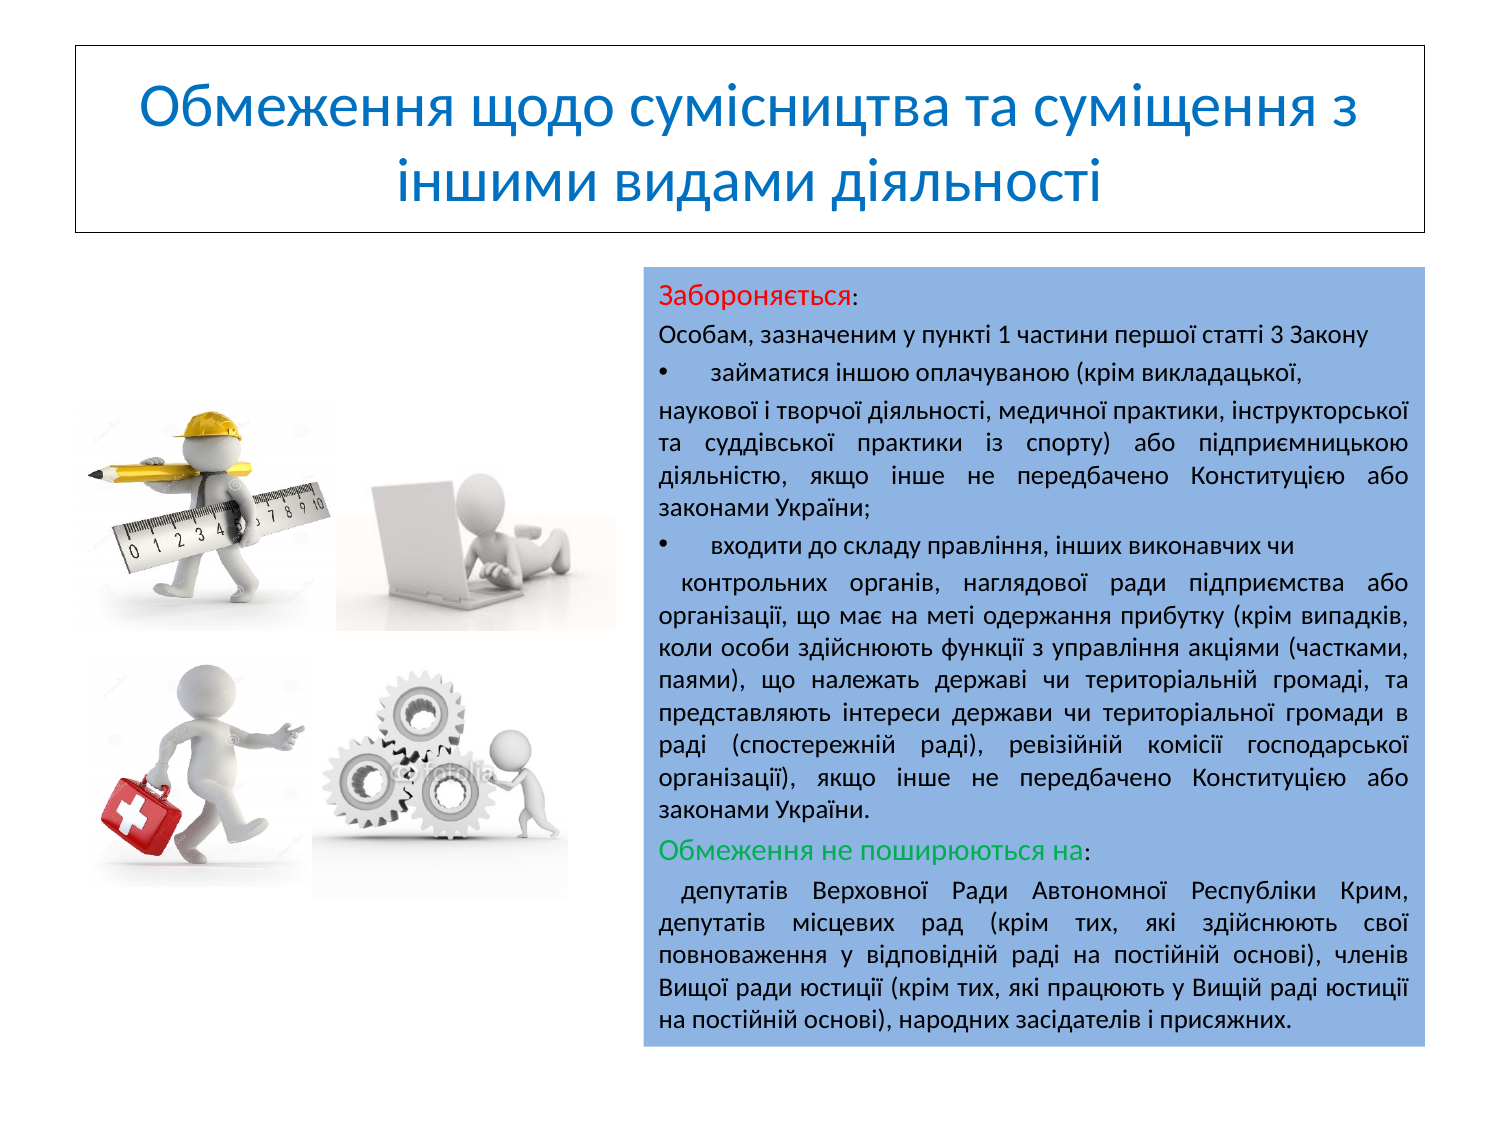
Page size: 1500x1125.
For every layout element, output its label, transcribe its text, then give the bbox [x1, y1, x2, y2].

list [74, 401, 334, 632]
title Обмеження щодо сумісництва та суміщення з іншими видами діяльності [75, 45, 1425, 233]
text_box Забороняється: Особам, зазначеним у пункті 1 частини першої статті 3 Закону займатися іншою оплачуваною (крім викладацької, наукової і творчої діяльності, медичної практики, інструкторської та суддівської практики із спорту) або підприємницькою діяльністю, якщо інше не передбачено Конституцією або законами України; входити до складу правління, інших виконавчих чи контрольних органів, наглядової ради підприємства або організації, що має на меті одержання прибутку (крім випадків, коли особи здійснюють функції з управління акціями (частками, паями), що належать державі чи територіальній громаді, та представляють інтереси держави чи територіальної громади в раді (спостережній раді), ревізійній комісії господарської організації), якщо інше не передбачено Конституцією або законами України. Обмеження не поширюються на: депутатів Верховної Ради Автономної Республіки Крим, депутатів місцевих рад (крім тих, які здійснюють свої повноваження у відповідній раді на постійній основі), членів Вищої ради юстиції (крім тих, які працюють у Вищій раді юстиції на постійній основі), народних засідателів і присяжних. [643, 267, 1425, 1047]
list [336, 400, 616, 632]
picture [86, 641, 569, 902]
